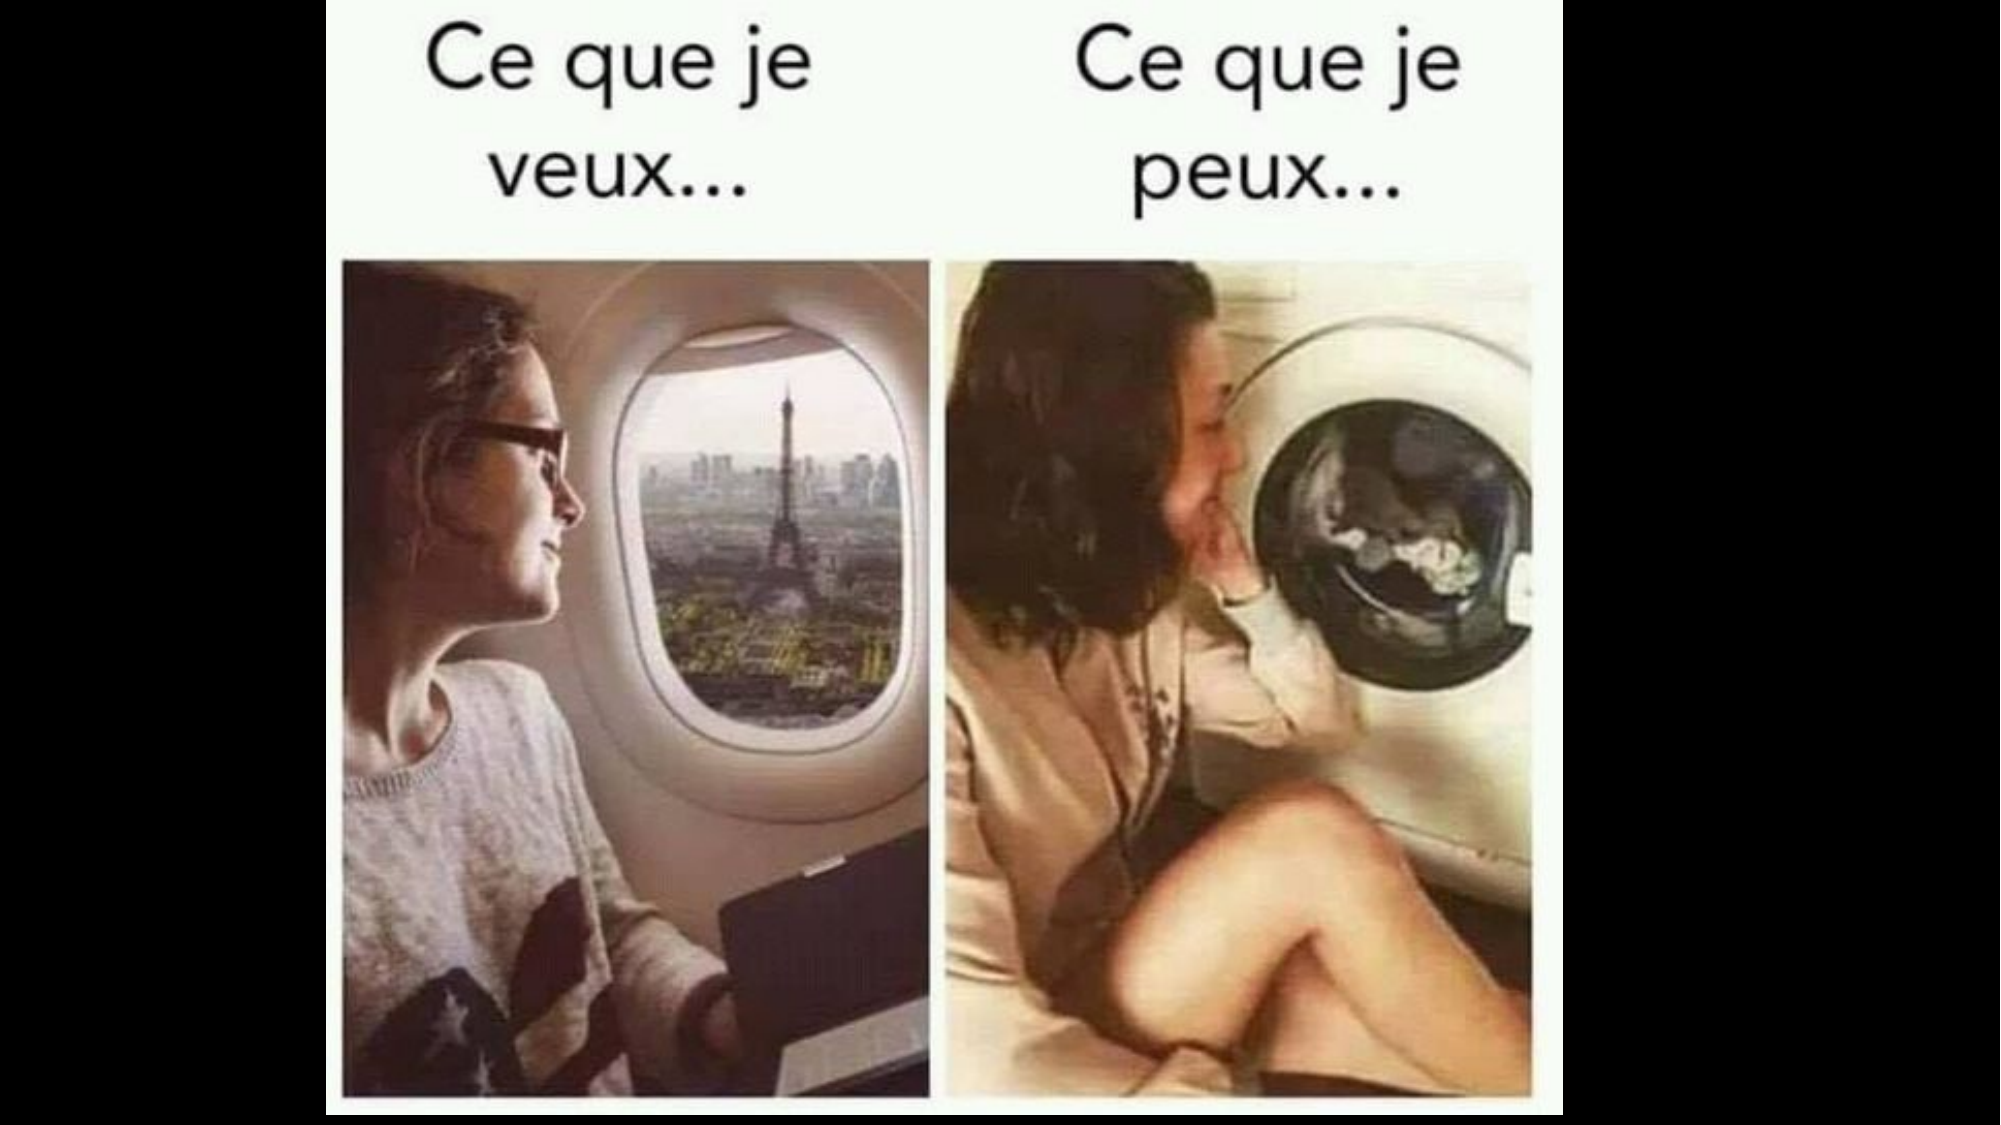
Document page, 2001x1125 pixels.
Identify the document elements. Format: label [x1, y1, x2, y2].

list [326, 0, 1563, 1115]
